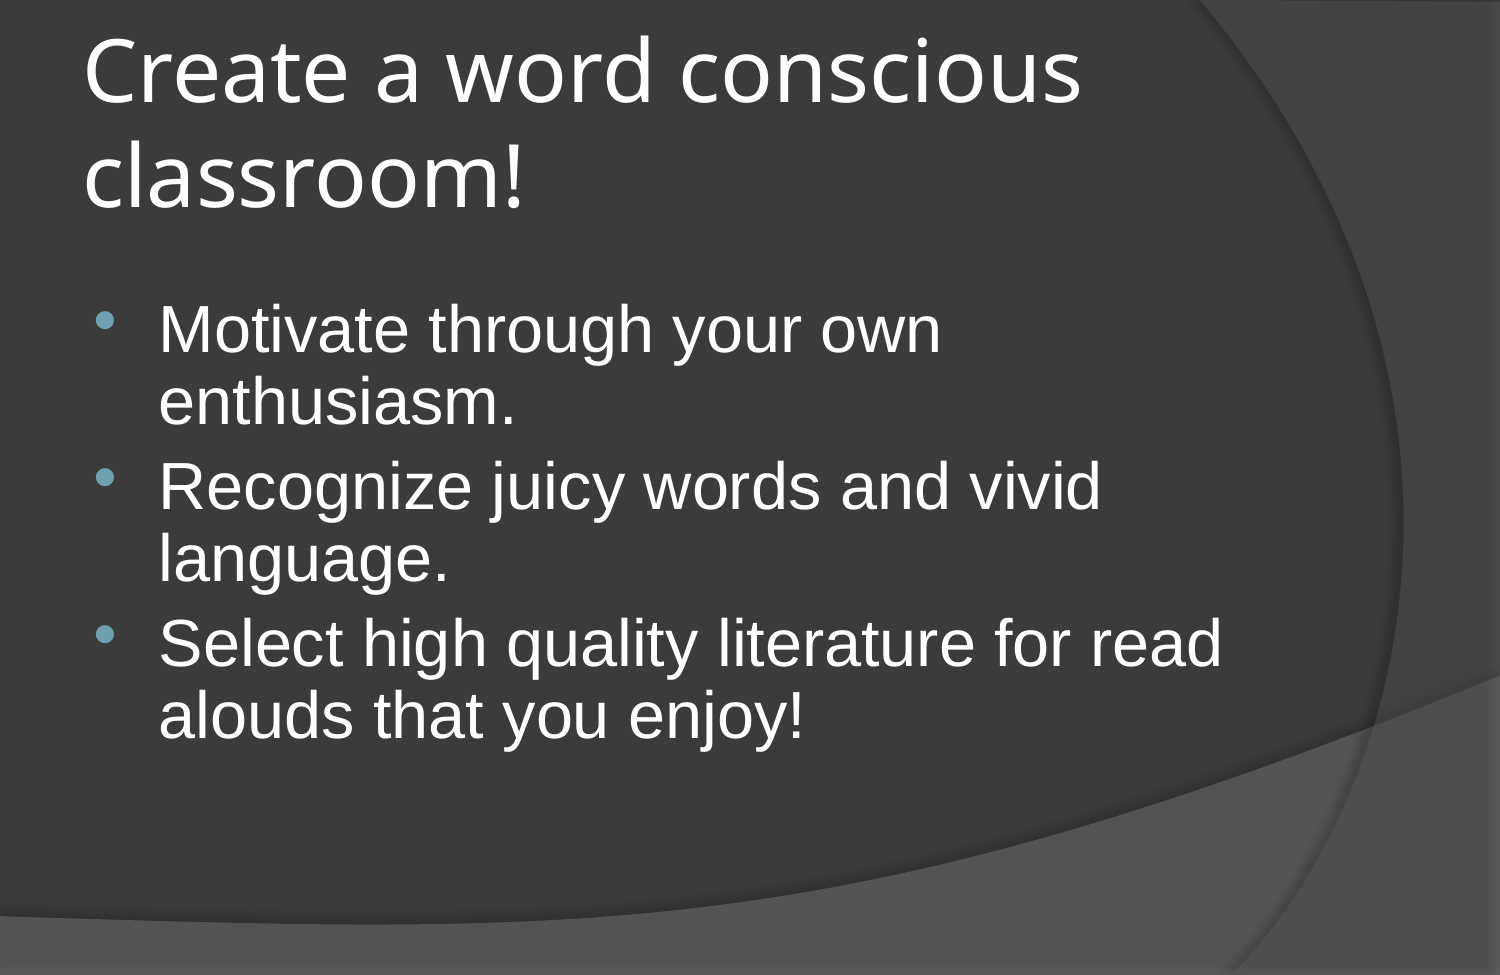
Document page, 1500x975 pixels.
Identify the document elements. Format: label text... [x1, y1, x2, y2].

title Create a word conscious classroom! [74, 38, 1301, 202]
list Motivate through your own enthusiasm. Recognize juicy words and vivid language. Select high quality literature for read alouds that you enjoy! [74, 287, 1301, 872]
